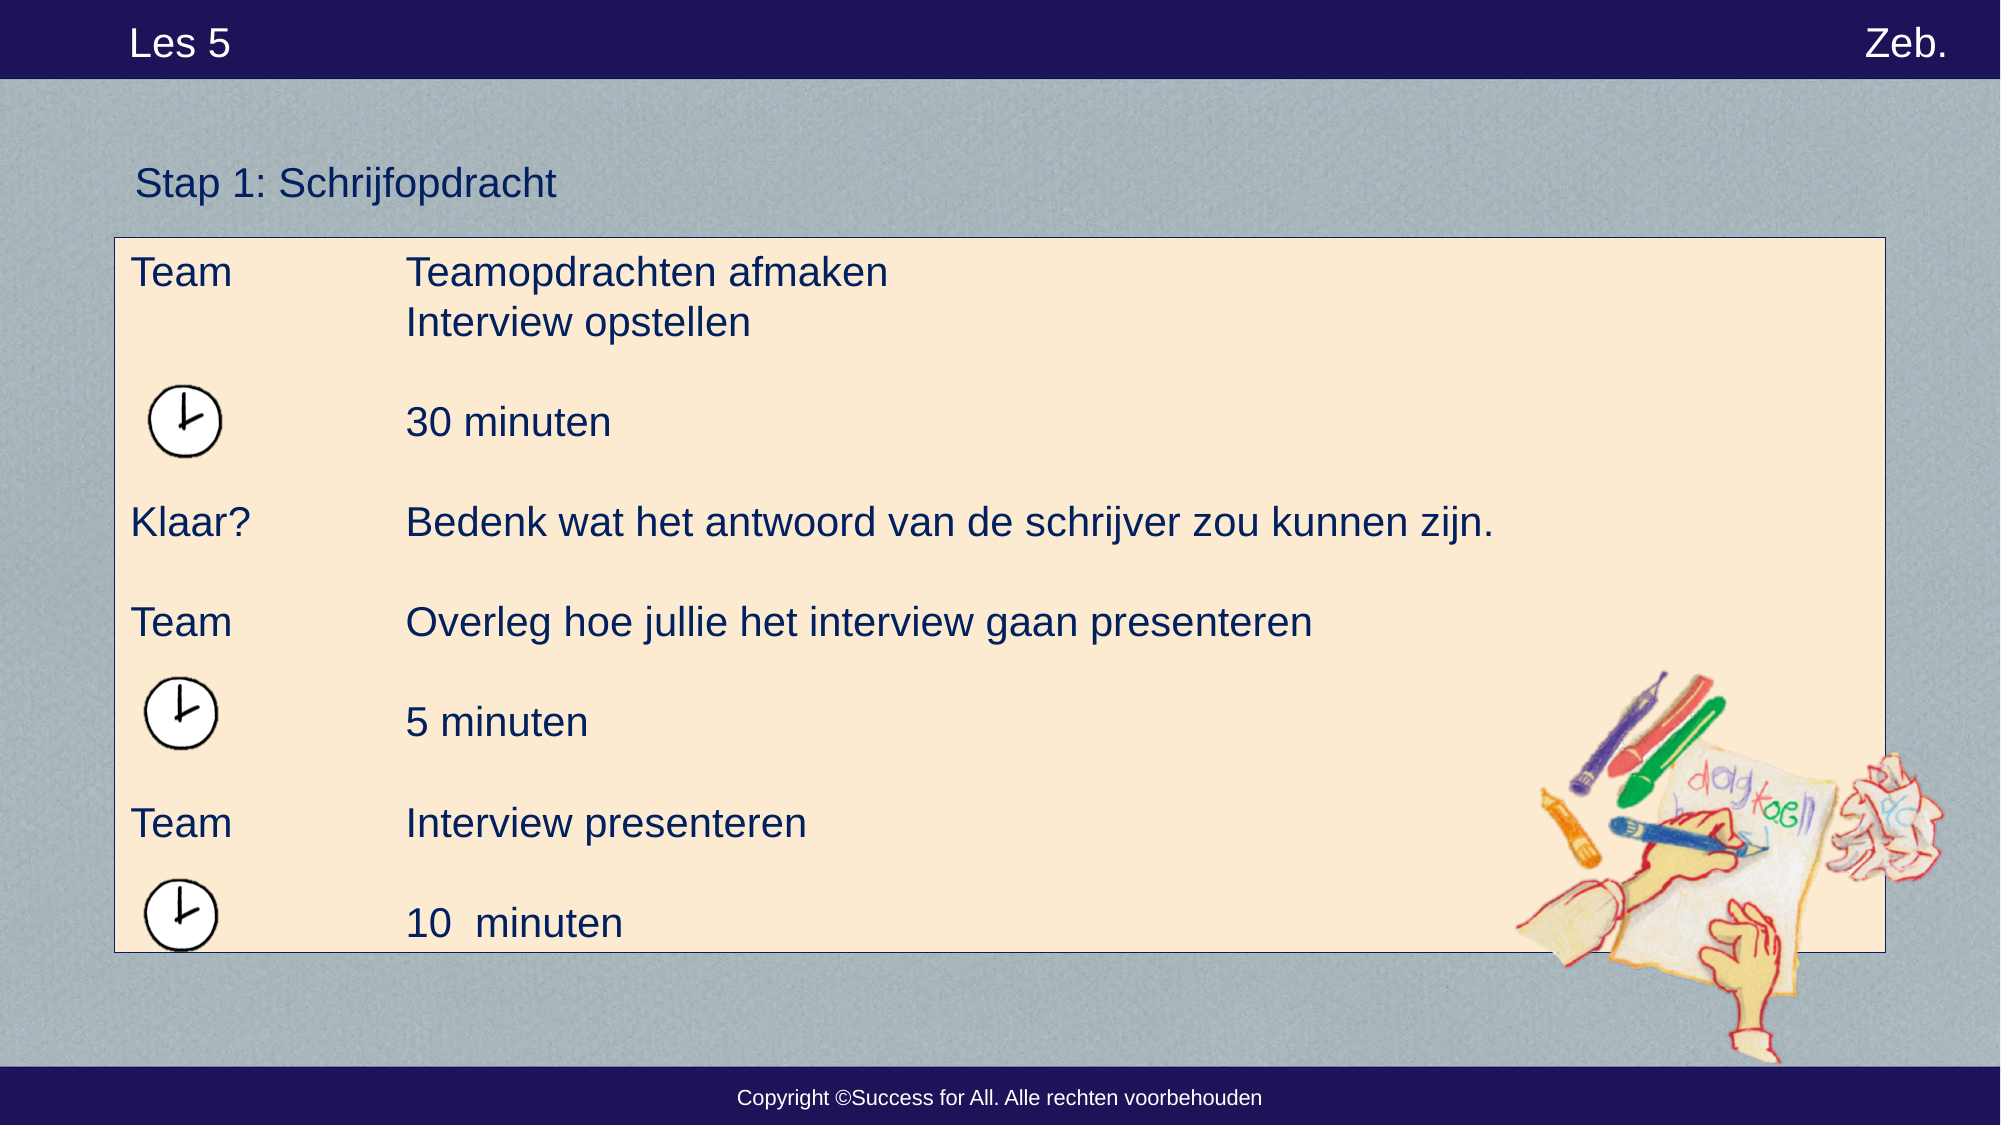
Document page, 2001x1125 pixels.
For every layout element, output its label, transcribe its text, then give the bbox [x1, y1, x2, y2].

text_box Zeb. [786, 8, 1963, 73]
text_box Team Teamopdrachten afmaken Interview opstellen 30 minuten Klaar? Bedenk wat het antwoord van de schrijver zou kunnen zijn. Team Overleg hoe jullie het interview gaan presenteren 5 minuten Team Interview presenteren 10 minuten [114, 237, 1886, 953]
text_box Copyright ©Success for All. Alle rechten voorbehouden [0, 1075, 2000, 1125]
picture [0, 0, 2001, 1125]
text_box Stap 1: Schrijfopdracht [120, 148, 913, 214]
text_box Les 5 [114, 8, 354, 73]
